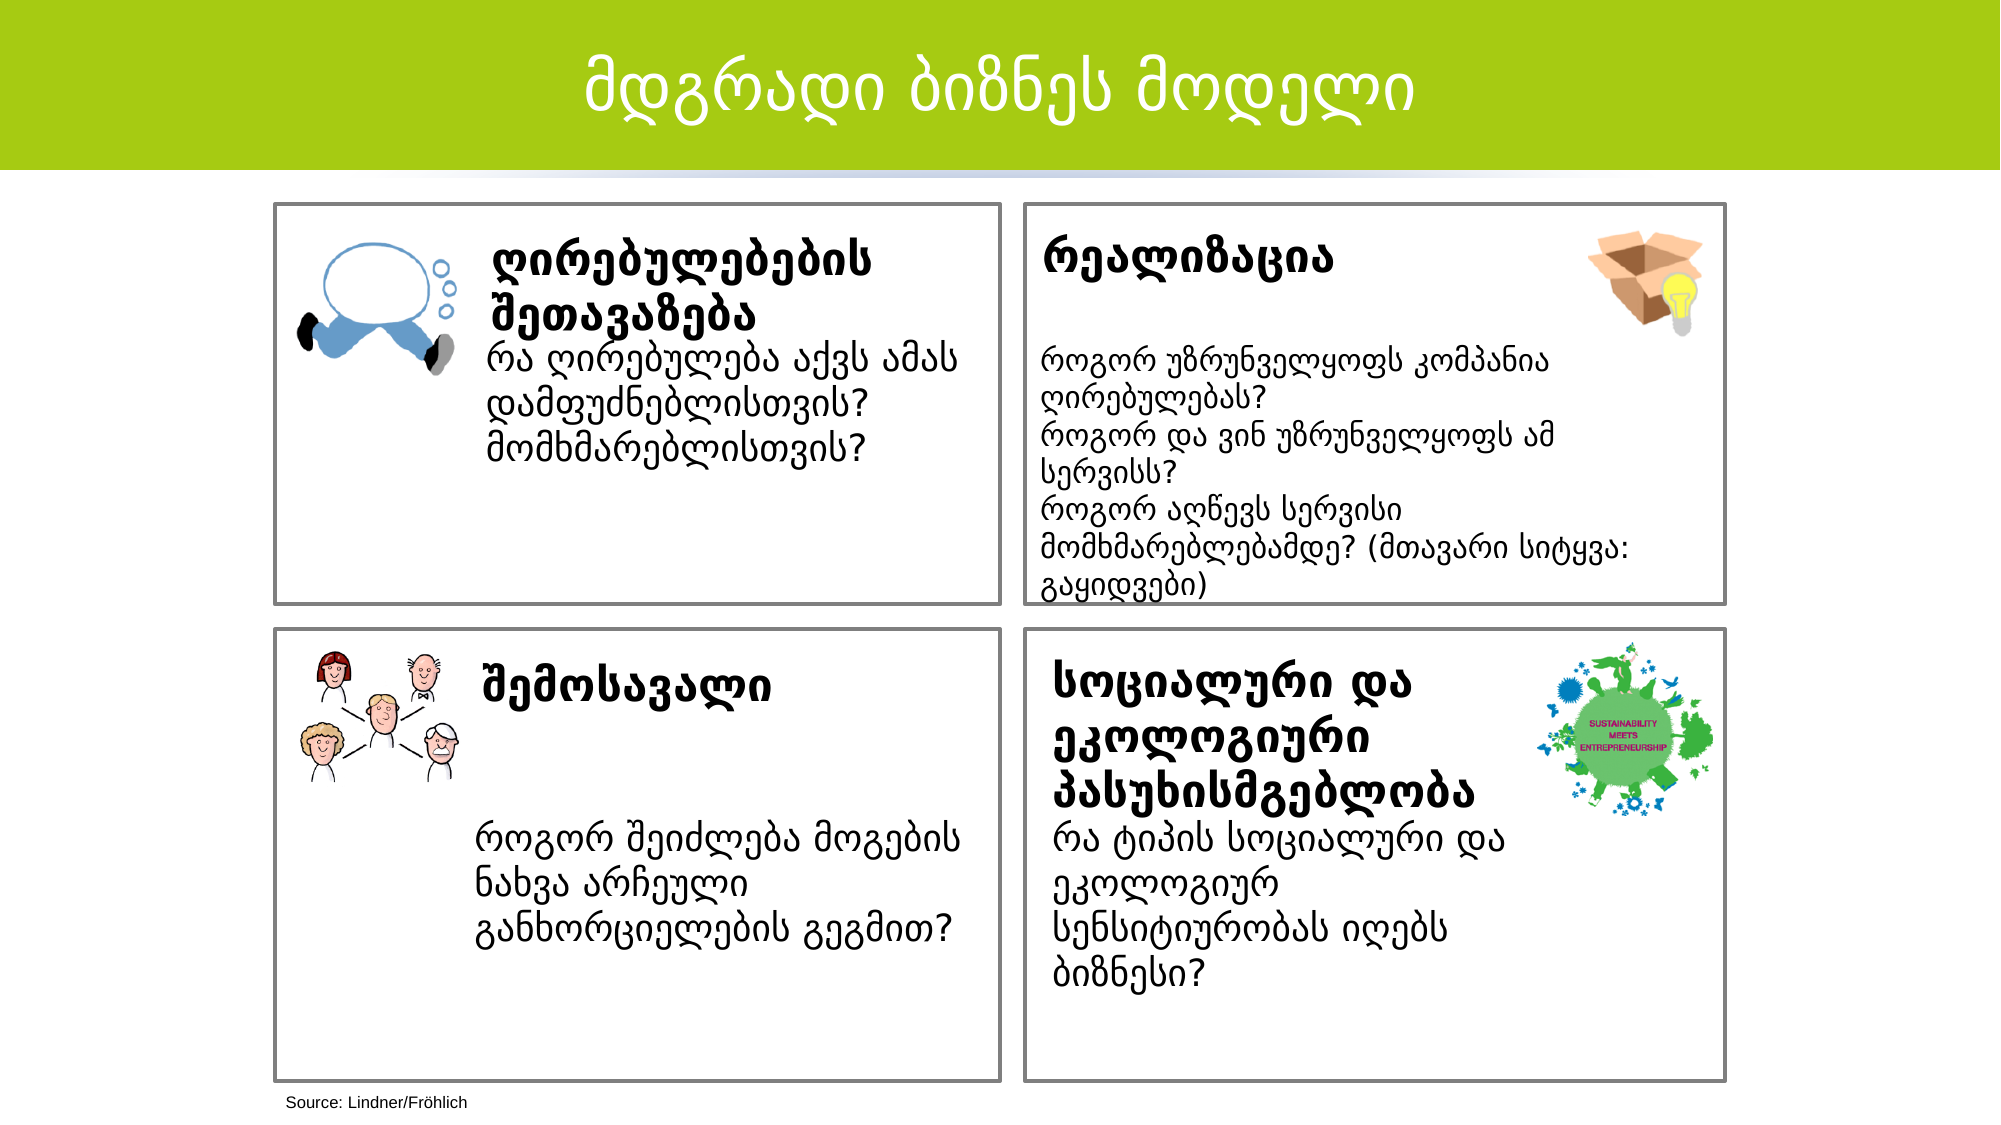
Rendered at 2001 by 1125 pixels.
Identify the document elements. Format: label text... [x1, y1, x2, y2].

text_box [1025, 204, 1725, 605]
text_box [275, 629, 1000, 1082]
picture [1537, 642, 1713, 816]
text_box ღირებულებების შეთავაზება [483, 221, 1010, 415]
text_box [275, 204, 1000, 605]
text_box Source: Lindner/Fröhlich [270, 1084, 483, 1125]
text_box [266, 171, 1751, 1125]
picture [1588, 229, 1707, 343]
text_box [1025, 629, 1725, 1082]
text_box როგორ უზრუნველყოფს კომპანია ღირებულებას? როგორ და ვინ უზრუნველყოფს ამ სერვისს? როგორ აღწევს სერვისი მომხმარებლებამდე? (მთავარი სიტყვა: გაყიდვები) [1031, 331, 1684, 599]
picture [287, 641, 467, 791]
picture [278, 226, 467, 388]
text_box სოციალური და ეკოლოგიური პასუხისმგებლობა [1043, 643, 1537, 760]
text_box რა ტიპის სოციალური და ეკოლოგიურ სენსიტიურობას იღებს ბიზნესი? [1043, 760, 1565, 1028]
picture [300, 99, 1704, 178]
text_box [595, 178, 1416, 308]
text_box როგორ შეიძლება მოგების ნახვა არჩეული განხორციელების გეგმით? [466, 760, 987, 1028]
text_box რეალიზაცია [1033, 218, 1555, 331]
text_box რა ღირებულება აქვს ამას დამფუძნებლისთვის? მომხმარებლისთვის? [477, 325, 999, 593]
text_box მდგრადი ბიზნეს მოდელი [0, 0, 2000, 171]
text_box შემოსავალი [473, 647, 926, 760]
